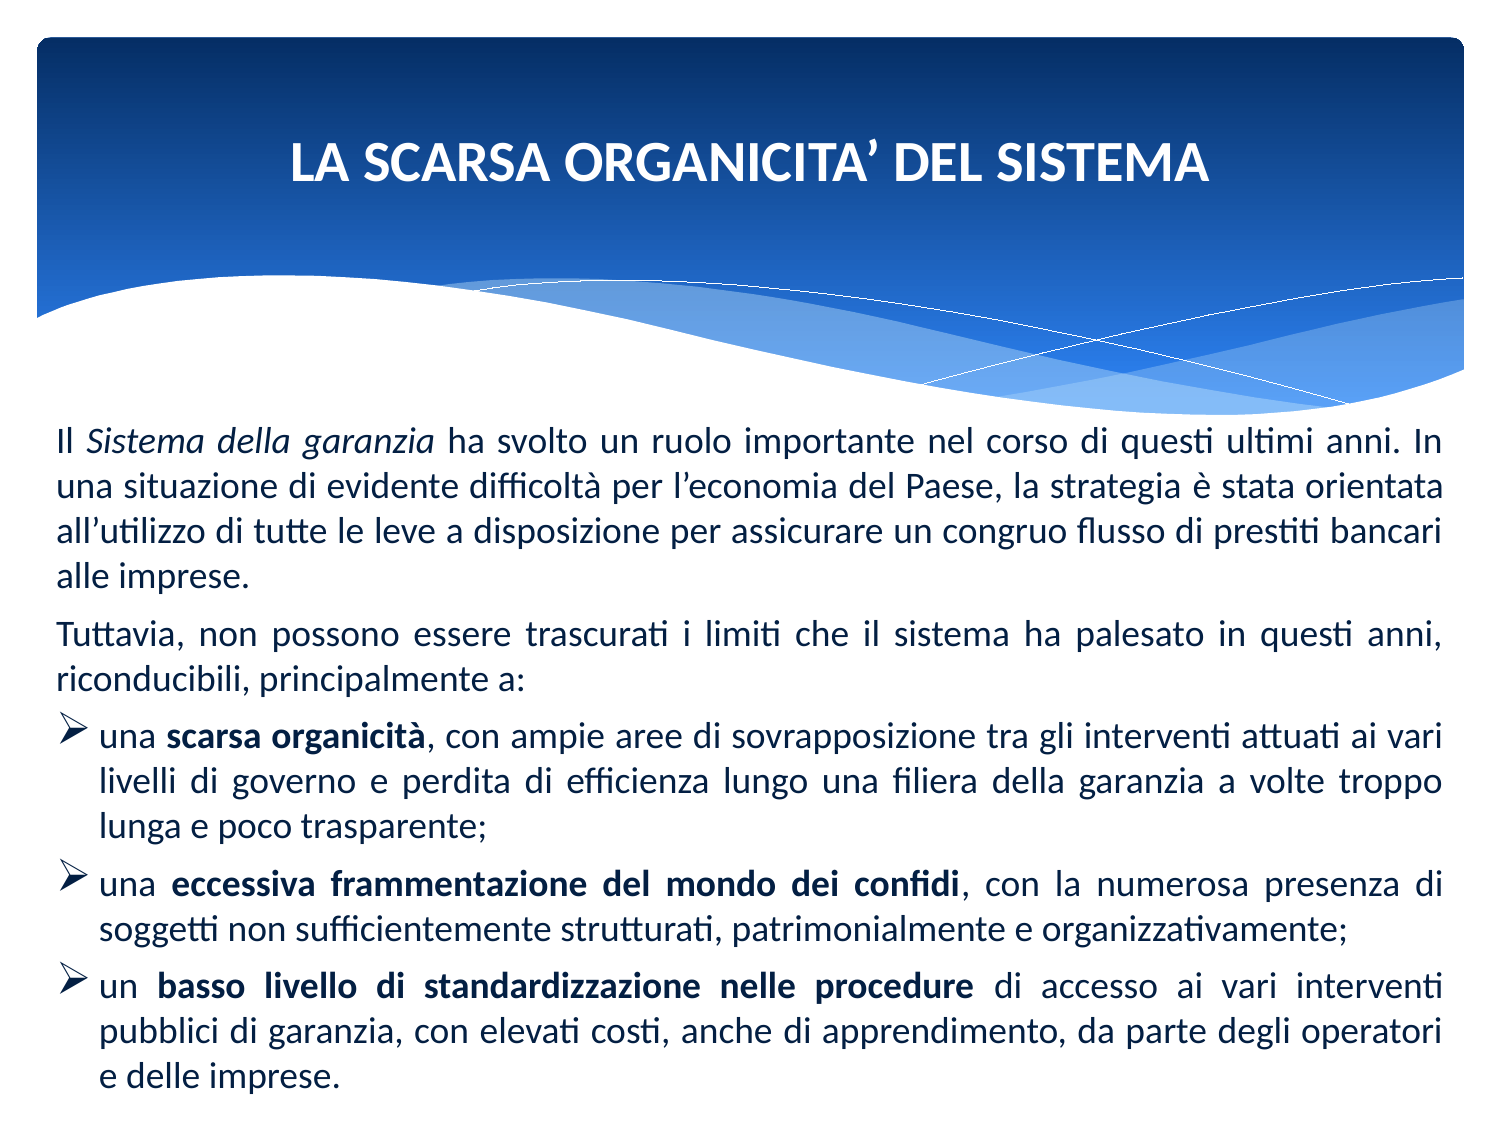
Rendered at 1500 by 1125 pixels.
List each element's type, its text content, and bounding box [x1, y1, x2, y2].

title LA SCARSA ORGANICITA’ DEL SISTEMA [75, 55, 1425, 261]
text_box Il Sistema della garanzia ha svolto un ruolo importante nel corso di questi ultimi anni. In una situazione di evidente difficoltà per l’economia del Paese, la strategia è stata orientata all’utilizzo di tutte le leve a disposizione per assicurare un congruo flusso di prestiti bancari alle imprese. Tuttavia, non possono essere trascurati i limiti che il sistema ha palesato in questi anni, riconducibili, principalmente a: una scarsa organicità, con ampie aree di sovrapposizione tra gli interventi attuati ai vari livelli di governo e perdita di efficienza lungo una filiera della garanzia a volte troppo lunga e poco trasparente; una eccessiva frammentazione del mondo dei confidi, con la numerosa presenza di soggetti non sufficientemente strutturati, patrimonialmente e organizzativamente; un basso livello di standardizzazione nelle procedure di accesso ai vari interventi pubblici di garanzia, con elevati costi, anche di apprendimento, da parte degli operatori e delle imprese. [41, 408, 1459, 1104]
